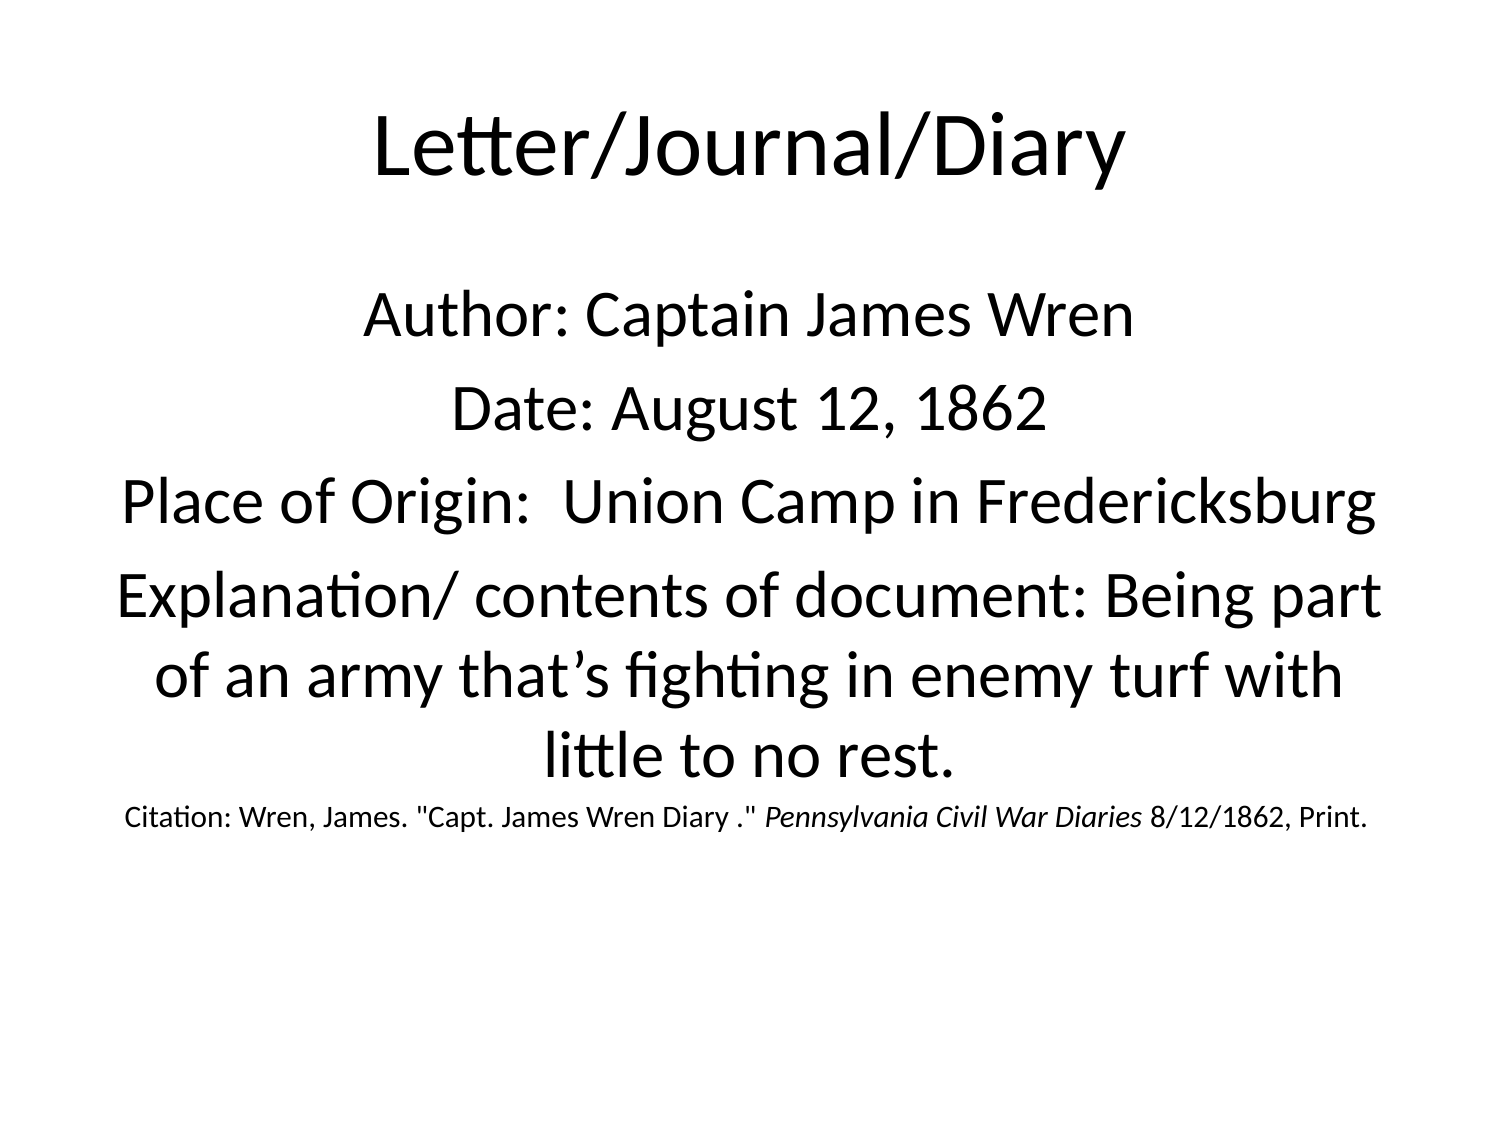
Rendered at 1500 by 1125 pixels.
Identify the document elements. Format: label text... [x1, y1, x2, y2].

list Author: Captain James Wren Date: August 12, 1862 Place of Origin: Union Camp in Fredericksburg Explanation/ contents of document: Being part of an army that’s fighting in enemy turf with little to no rest. Citation: Wren, James. "Capt. James Wren Diary ." Pennsylvania Civil War Diaries 8/12/1862, Print. [75, 262, 1425, 1005]
title Letter/Journal/Diary [75, 45, 1425, 233]
